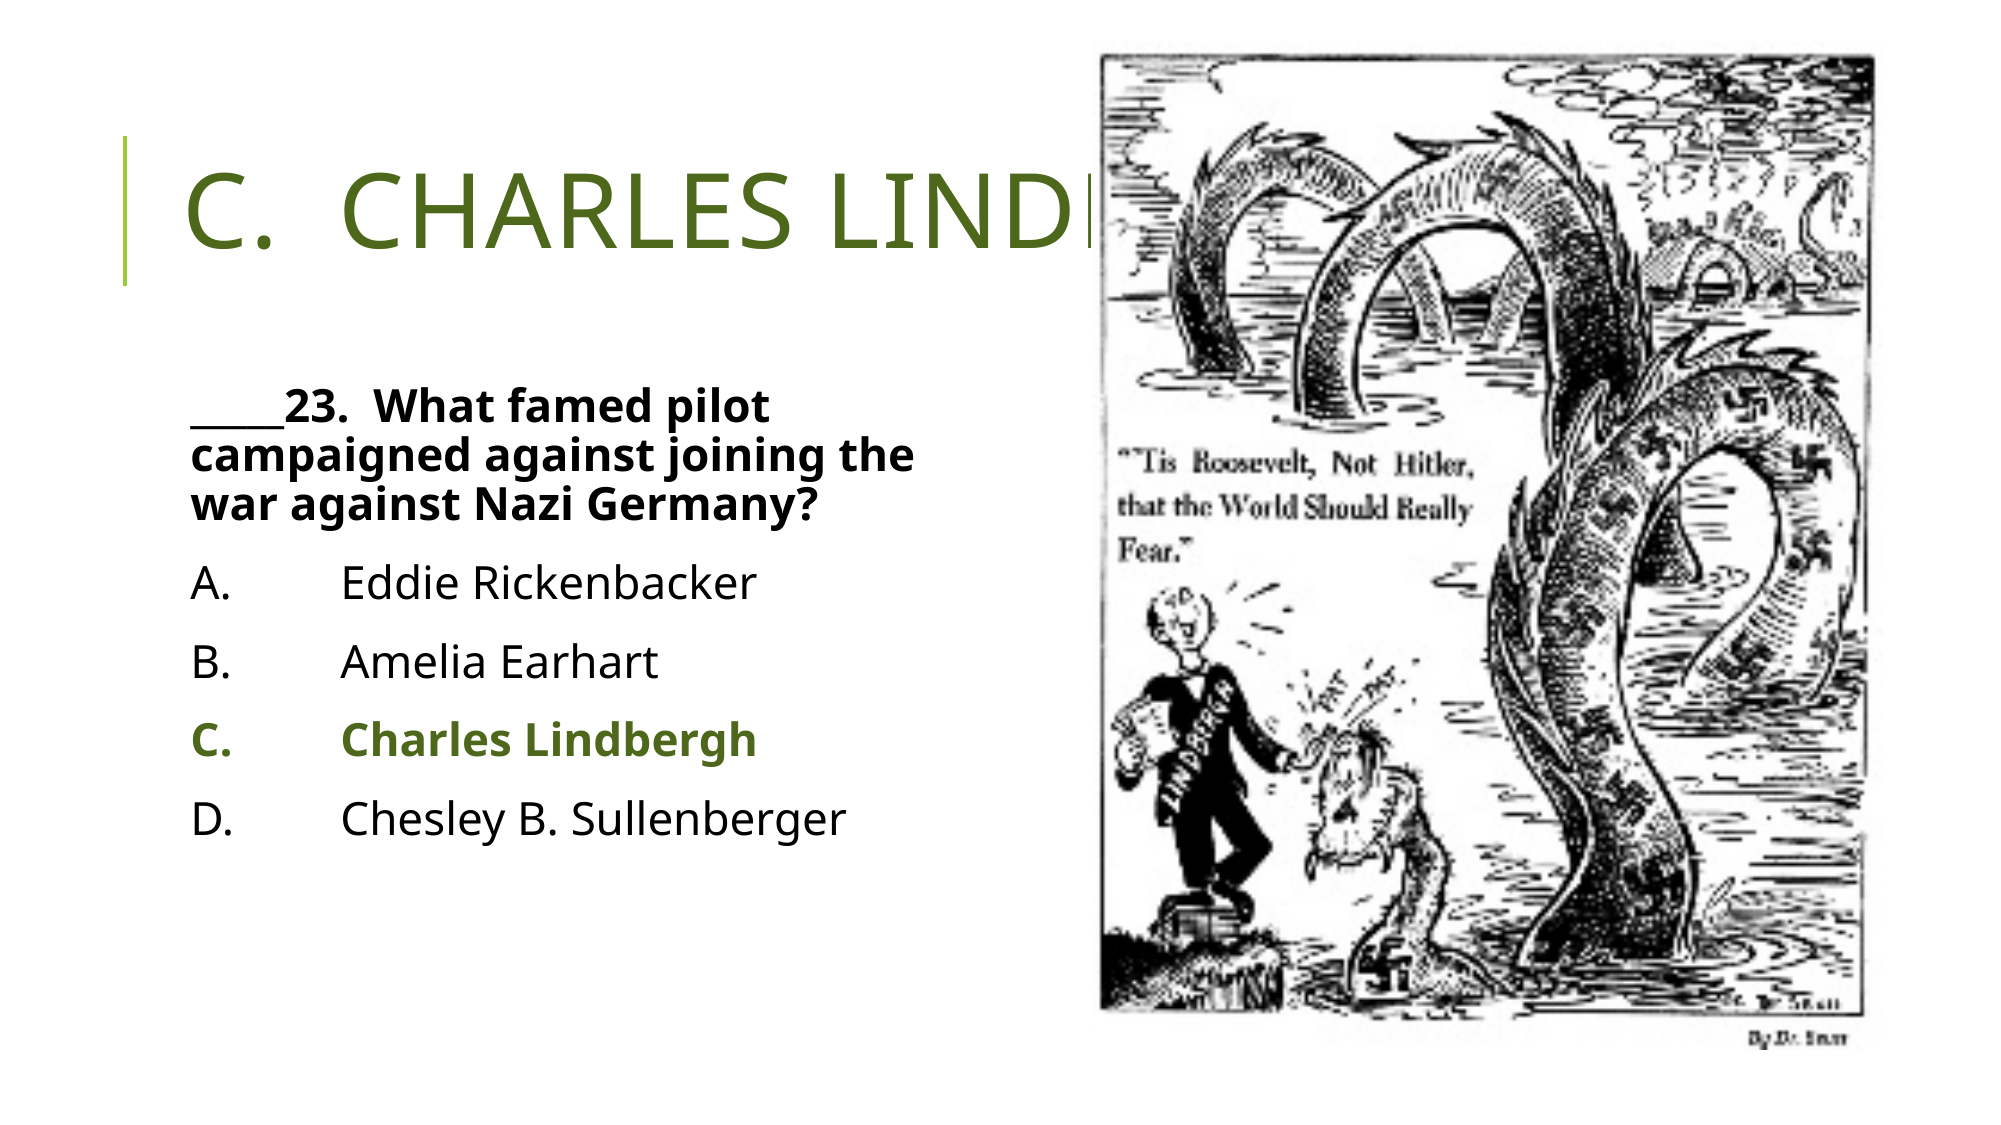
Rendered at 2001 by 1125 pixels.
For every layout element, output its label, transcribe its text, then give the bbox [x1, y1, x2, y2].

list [1091, 40, 1883, 1051]
list _____23. What famed pilot campaigned against joining the war against Nazi Germany? A. Eddie Rickenbacker B. Amelia Earhart C. Charles Lindbergh D. Chesley B. Sullenberger [168, 375, 948, 1035]
title C. Charles Lindbergh [168, 96, 1084, 342]
